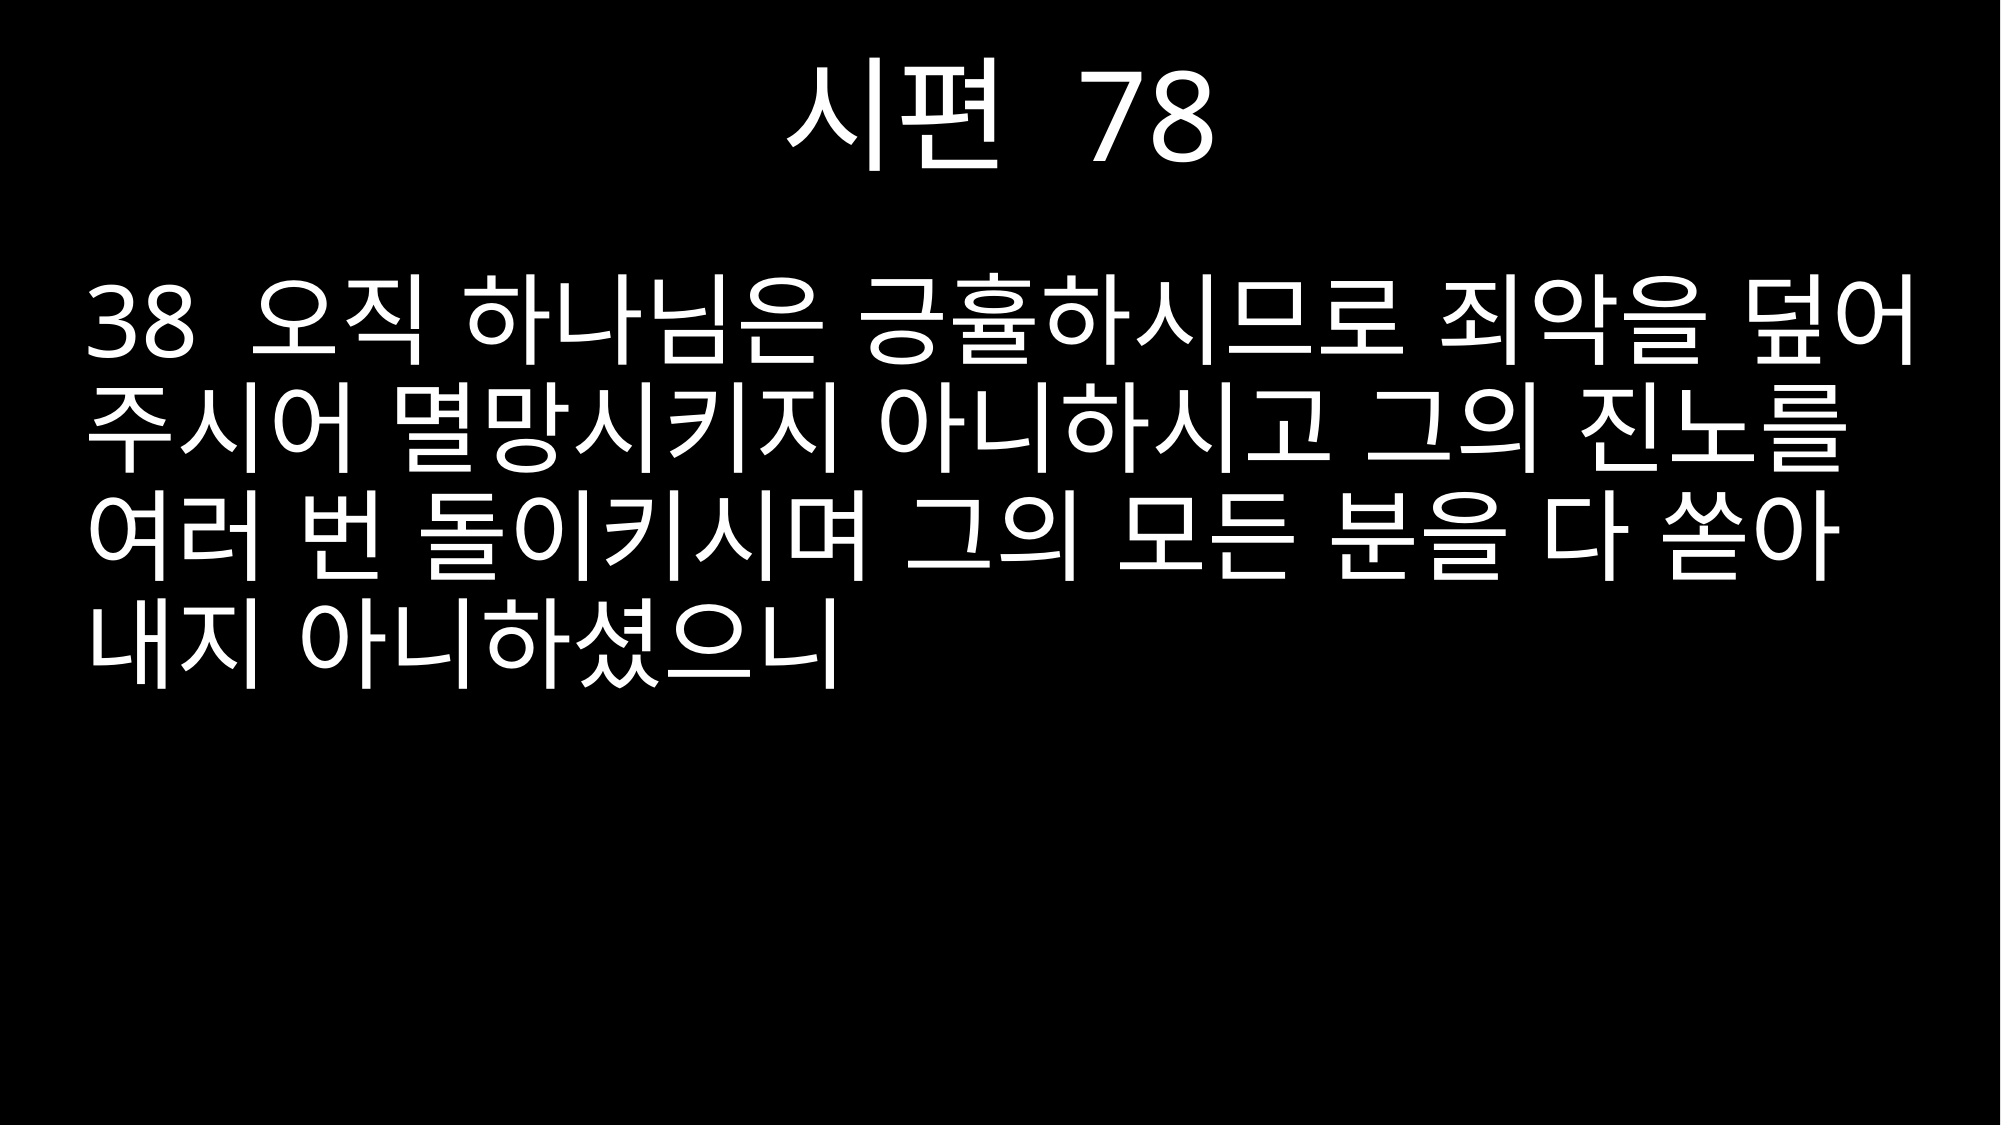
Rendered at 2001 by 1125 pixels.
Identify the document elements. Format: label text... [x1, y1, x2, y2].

footer 시편 78 [0, 32, 2000, 192]
list 38 오직 하나님은 긍휼하시므로 죄악을 덮어 주시어 멸망시키지 아니하시고 그의 진노를 여러 번 돌이키시며 그의 모든 분을 다 쏟아 내지 아니하셨으니 [69, 263, 1953, 423]
picture [0, 0, 2001, 1125]
